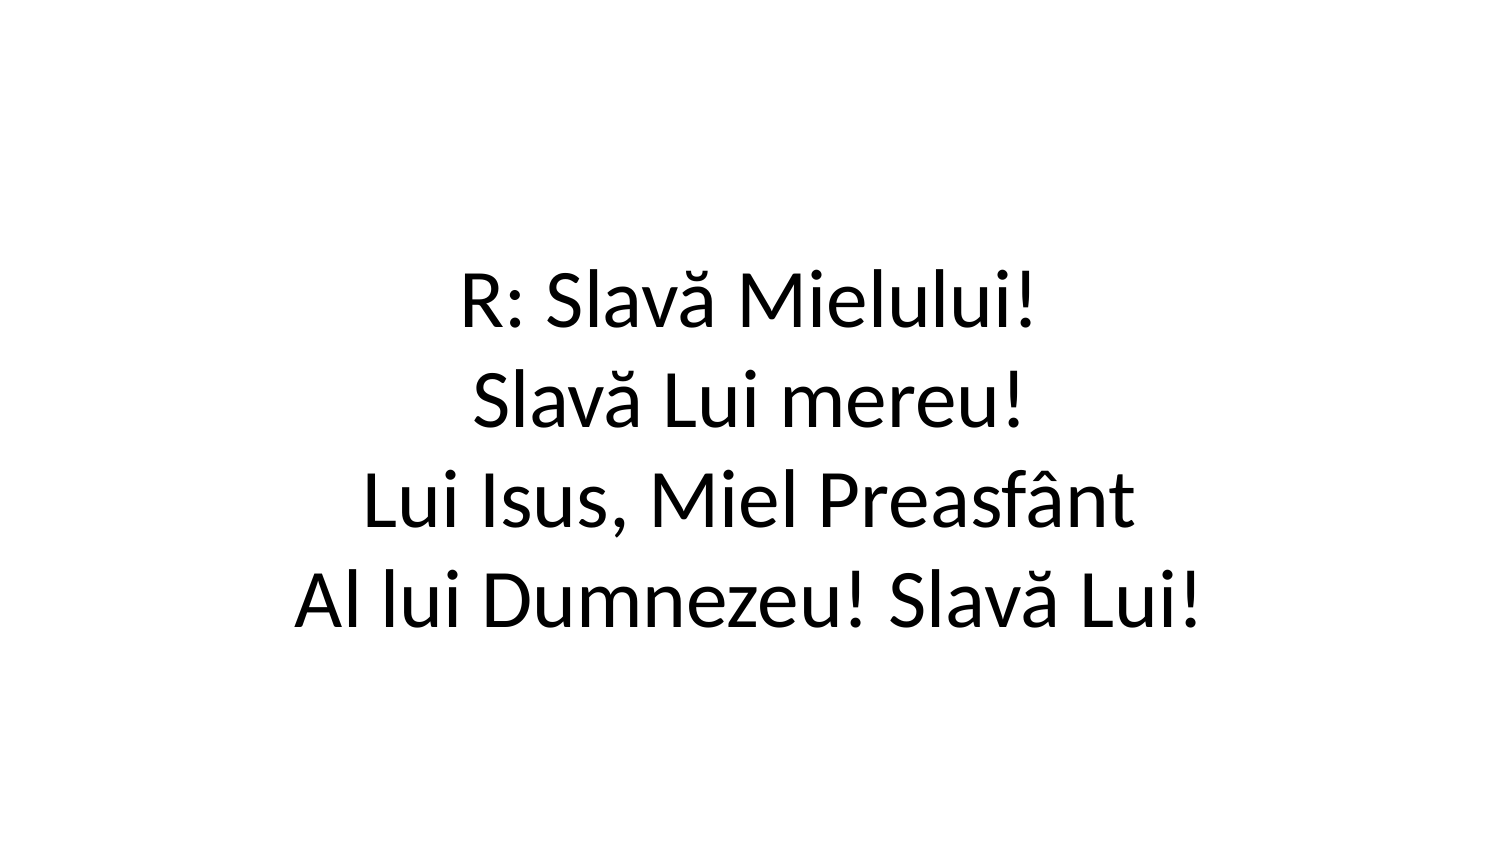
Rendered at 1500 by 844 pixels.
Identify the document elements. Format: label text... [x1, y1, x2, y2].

text_box R: Slavă Mielului! Slavă Lui mereu! Lui Isus, Miel Preasfânt Al lui Dumnezeu! Slavă Lui! [280, 192, 1220, 652]
